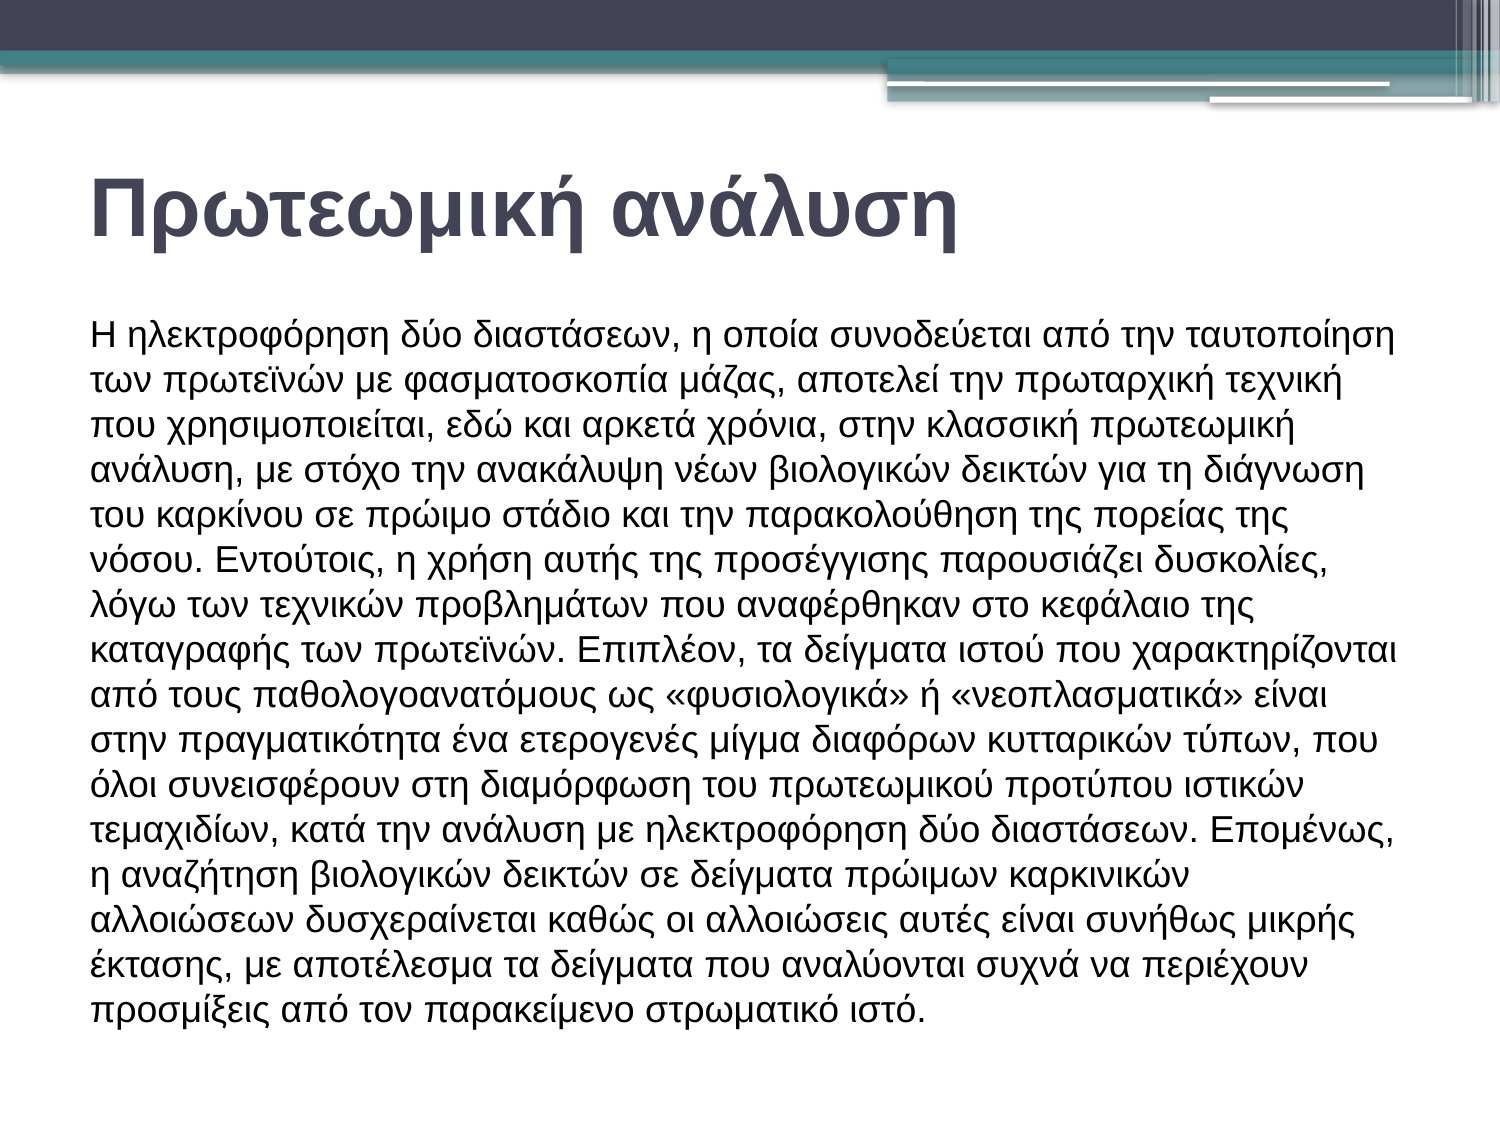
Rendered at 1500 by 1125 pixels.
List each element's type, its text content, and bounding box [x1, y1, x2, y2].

list Η ηλεκτροφόρηση δύο διαστάσεων, η οποία συνοδεύεται από την ταυτοποίηση των πρωτεϊνών με φασματοσκοπία μάζας, αποτελεί την πρωταρχική τεχνική που χρησιμοποιείται, εδώ και αρκετά χρόνια, στην κλασσική πρωτεωμική ανάλυση, με στόχο την ανακάλυψη νέων βιολογικών δεικτών για τη διάγνωση του καρκίνου σε πρώιμο στάδιο και την παρακολούθηση της πορείας της νόσου. Εντούτοις, η χρήση αυτής της προσέγγισης παρουσιάζει δυσκολίες, λόγω των τεχνικών προβλημάτων που αναφέρθηκαν στο κεφάλαιο της καταγραφής των πρωτεϊνών. Επιπλέον, τα δείγματα ιστού που χαρακτηρίζονται από τους παθολογοανατόμους ως «φυσιολογικά» ή «νεοπλασματικά» είναι στην πραγματικότητα ένα ετερογενές μίγμα διαφόρων κυτταρικών τύπων, που όλοι συνεισφέρουν στη διαμόρφωση του πρωτεωμικού προτύπου ιστικών τεμαχιδίων, κατά την ανάλυση με ηλεκτροφόρηση δύο διαστάσεων. Επομένως, η αναζήτηση βιολογικών δεικτών σε δείγματα πρώιμων καρκινικών αλλοιώσεων δυσχεραίνεται καθώς οι αλλοιώσεις αυτές είναι συνήθως μικρής έκτασης, με αποτέλεσμα τα δείγματα που αναλύονται συχνά να περιέχουν προσμίξεις από τον παρακείμενο στρωματικό ιστό. [75, 302, 1425, 1079]
title Πρωτεωμική ανάλυση [75, 115, 1425, 291]
